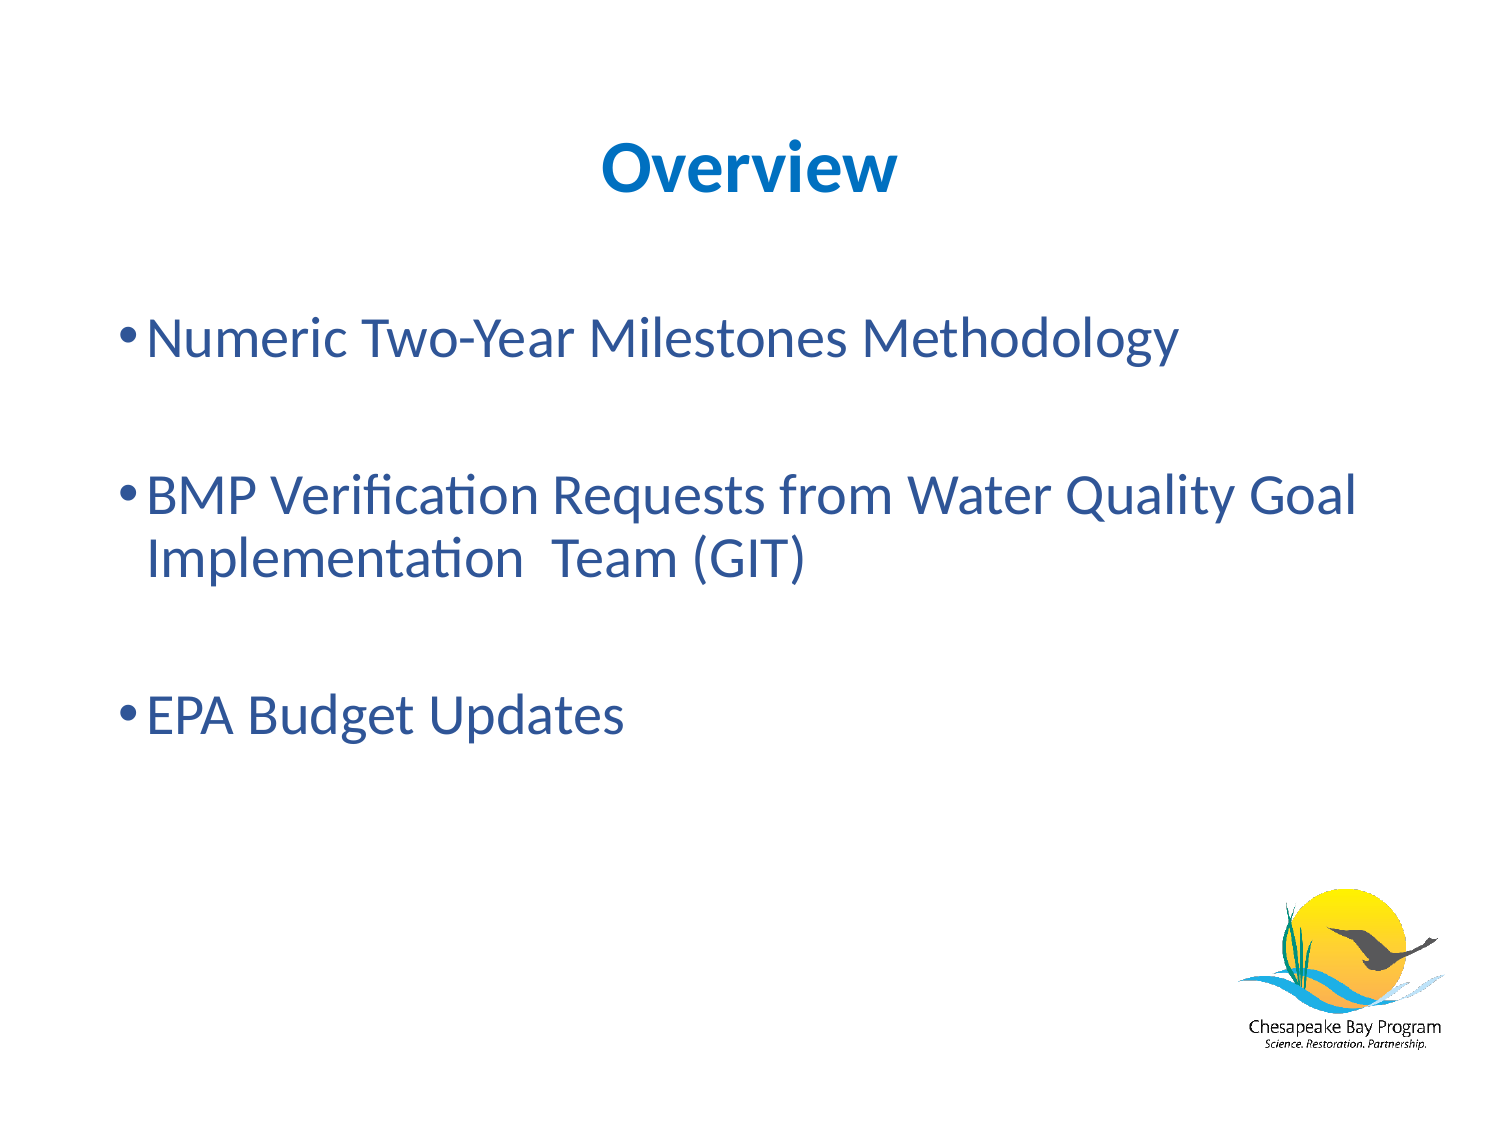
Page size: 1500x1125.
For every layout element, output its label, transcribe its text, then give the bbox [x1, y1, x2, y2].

picture [1237, 887, 1445, 1050]
title Overview [103, 59, 1397, 278]
list Numeric Two-Year Milestones Methodology BMP Verification Requests from Water Quality Goal Implementation Team (GIT) EPA Budget Updates [103, 299, 1397, 825]
